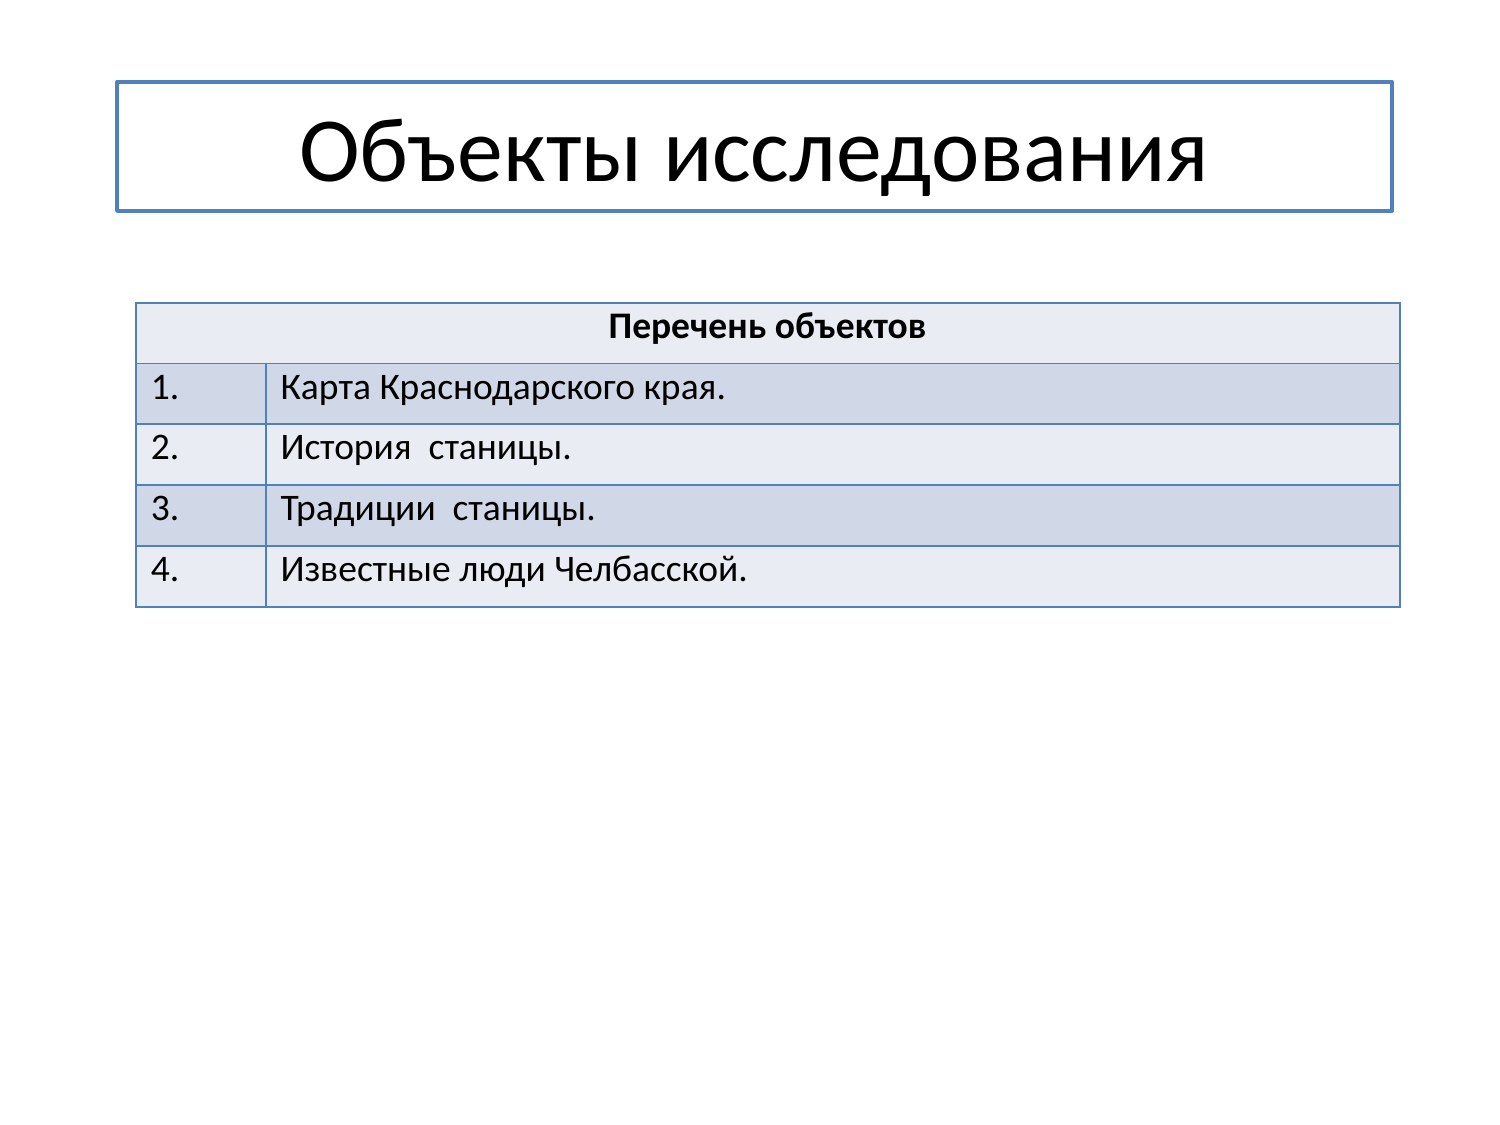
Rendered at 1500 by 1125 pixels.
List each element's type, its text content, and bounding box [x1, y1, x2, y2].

table_cell Традиции станицы. [267, 486, 1399, 545]
table_cell 3. [137, 486, 265, 545]
text_box Объекты исследования [115, 80, 1394, 213]
table_header Перечень объектов [137, 304, 1399, 363]
table_cell 2. [137, 425, 265, 484]
table_cell Известные люди Челбасской. [267, 547, 1399, 606]
table_cell 4. [137, 547, 265, 606]
table_cell Карта Краснодарского края. [267, 364, 1399, 423]
table_cell 1. [137, 364, 265, 423]
table_cell История станицы. [267, 425, 1399, 484]
